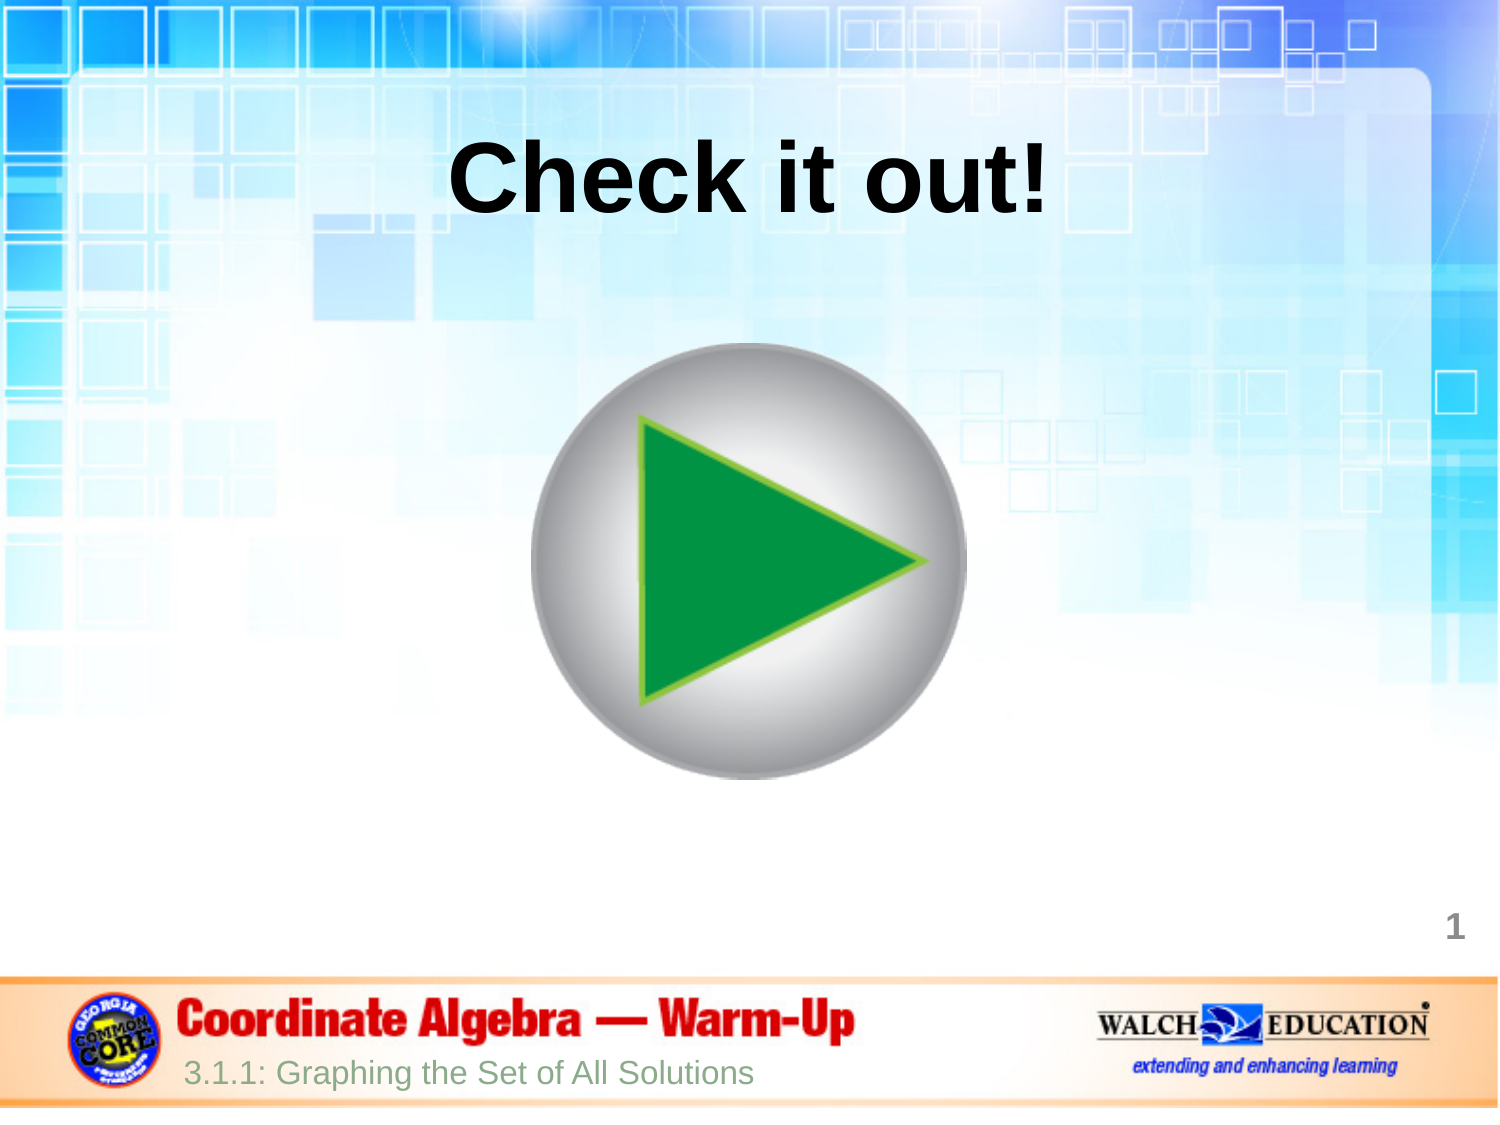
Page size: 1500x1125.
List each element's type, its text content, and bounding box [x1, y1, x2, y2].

subtitle Check it out! [105, 105, 1394, 925]
picture [0, 0, 1500, 1108]
footer 3.1.1: Graphing the Set of All Solutions [168, 1048, 1067, 1094]
slide_number 1 [1361, 901, 1481, 949]
